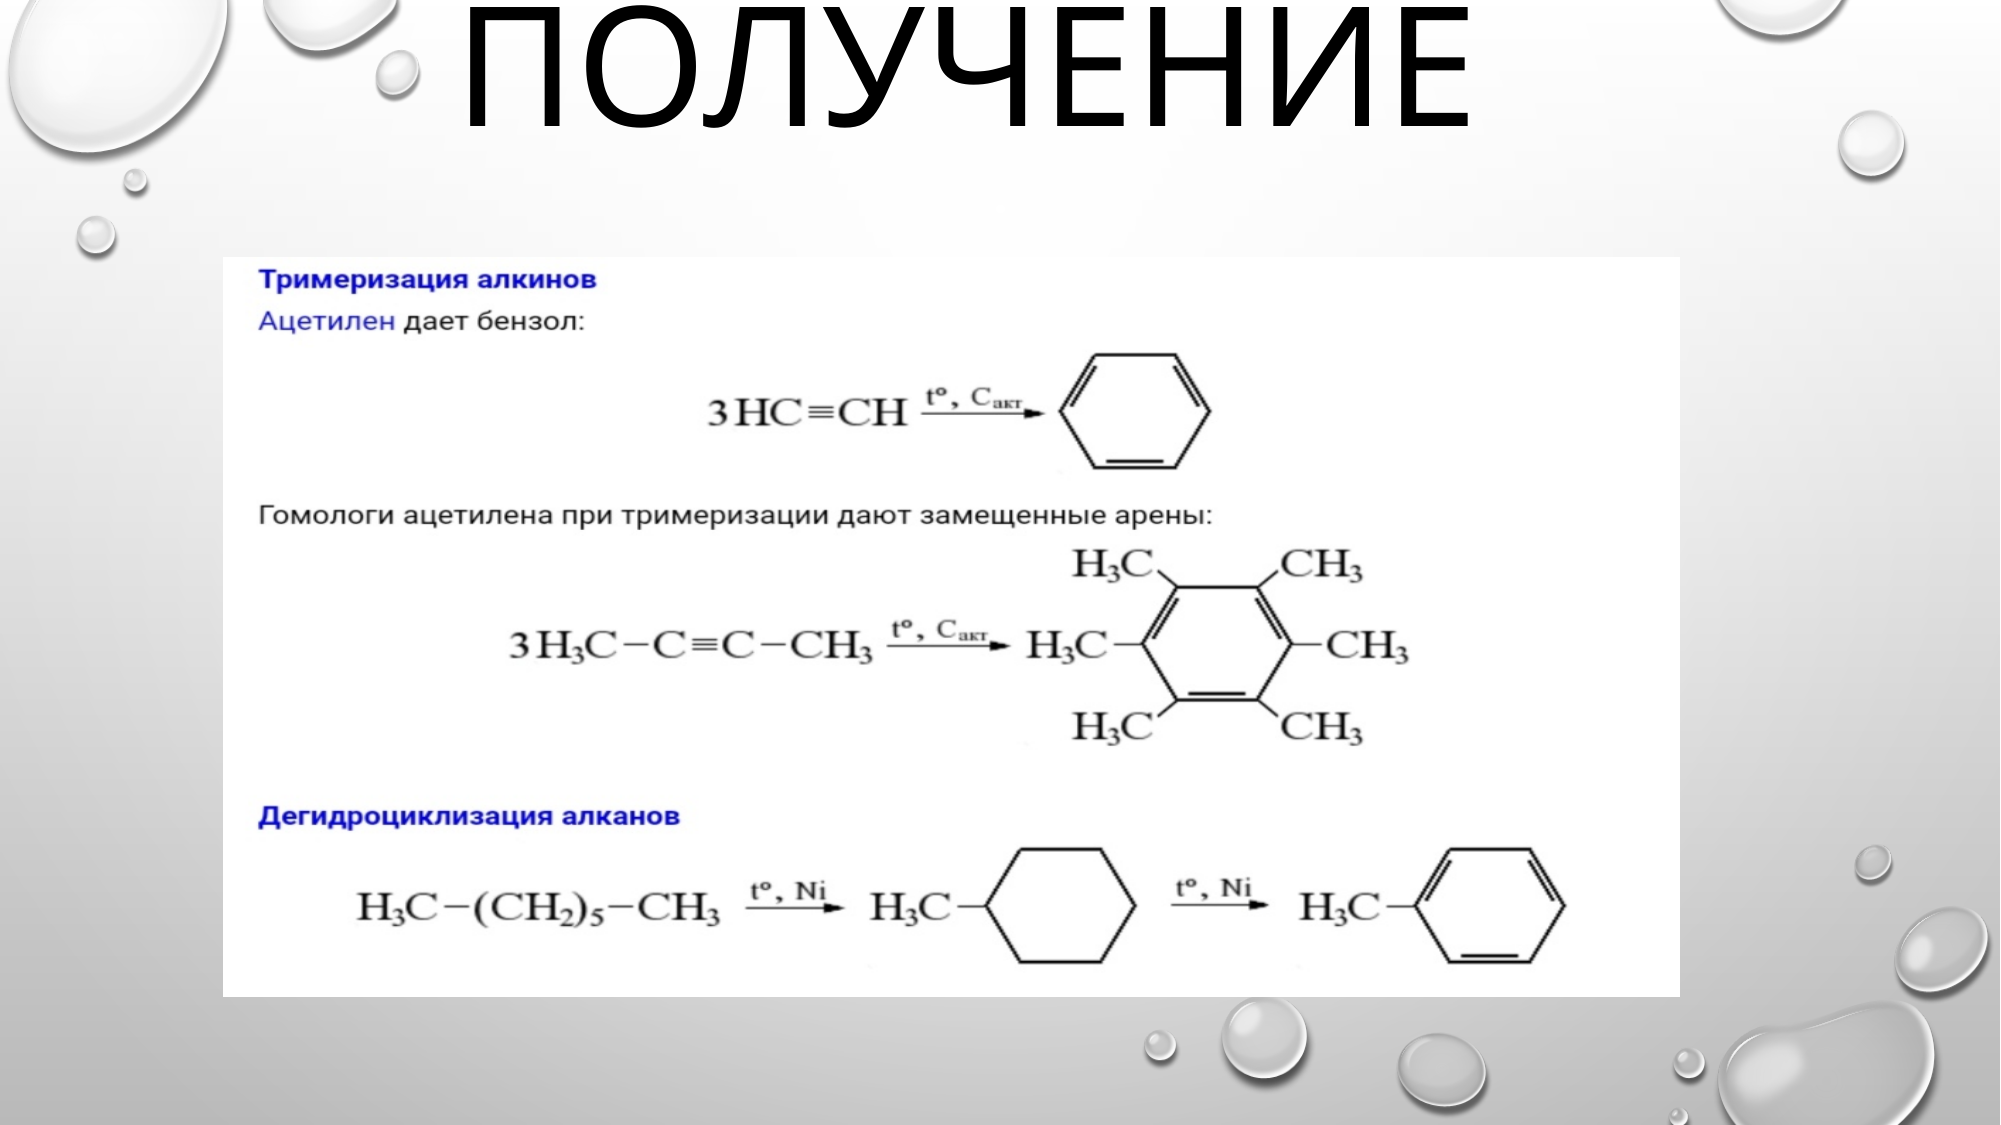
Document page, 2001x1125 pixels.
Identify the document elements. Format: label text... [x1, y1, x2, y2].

title Получение [116, 17, 1817, 127]
picture [0, 0, 2000, 1125]
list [223, 257, 1680, 997]
